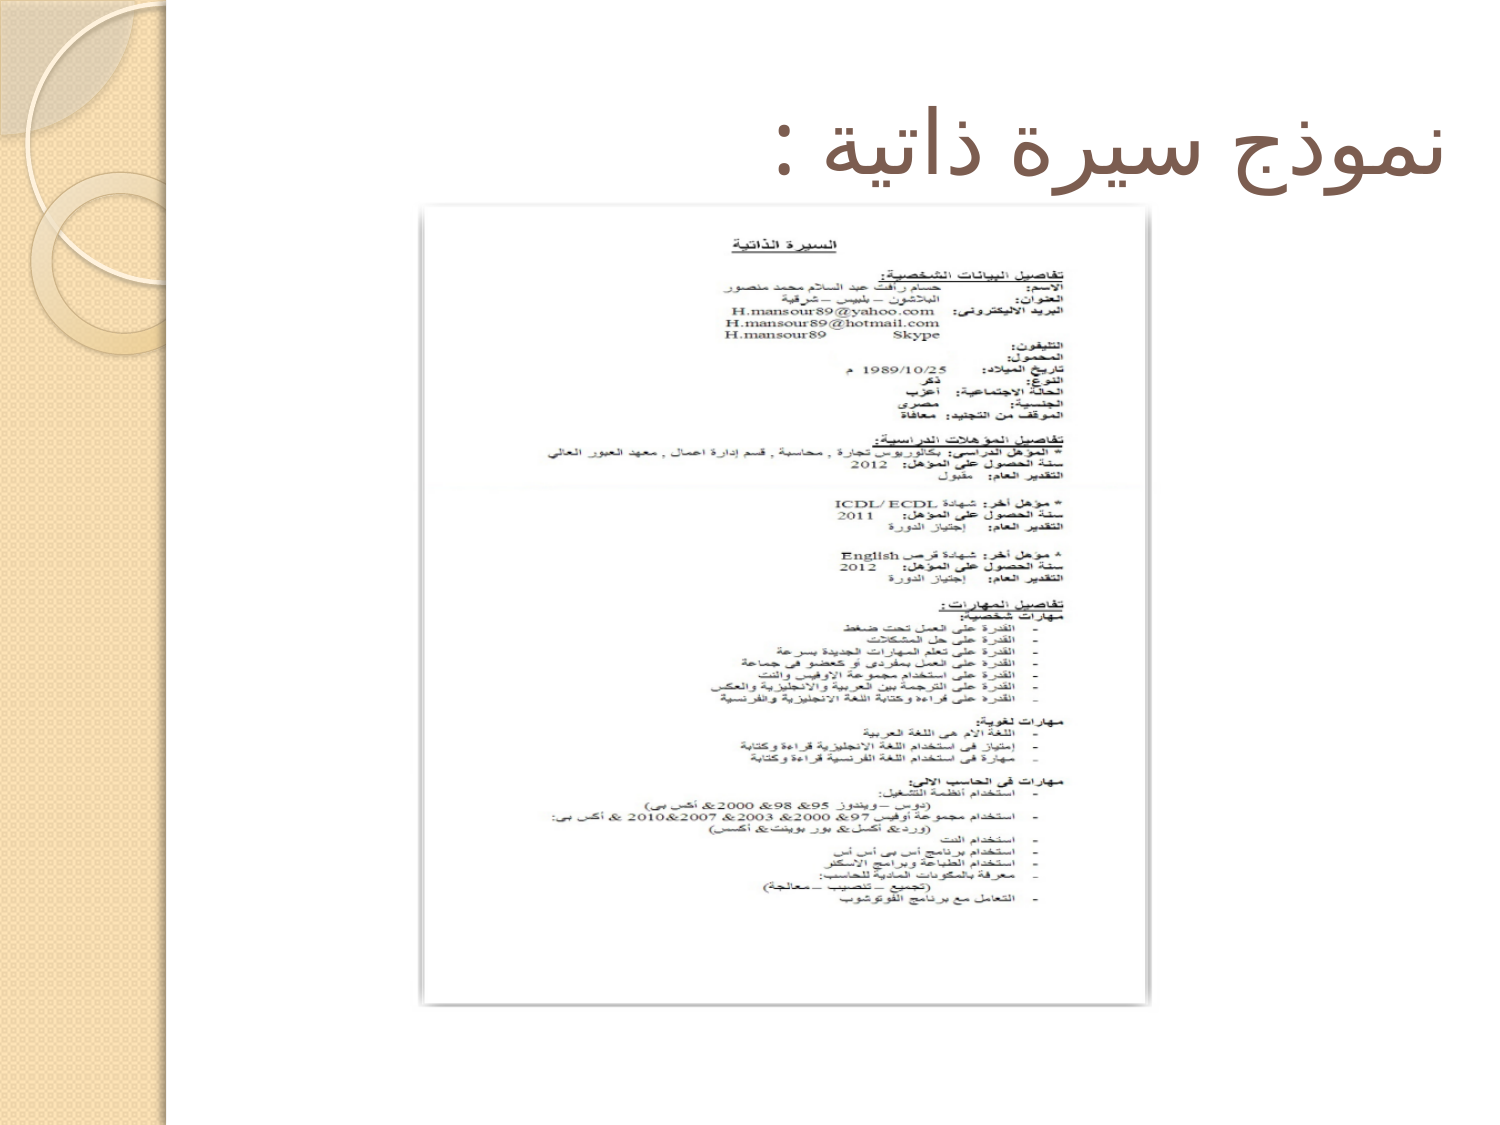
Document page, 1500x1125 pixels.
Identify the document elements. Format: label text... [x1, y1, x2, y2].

title نموذج سيرة ذاتية : [235, 45, 1466, 233]
picture [409, 198, 1161, 1020]
